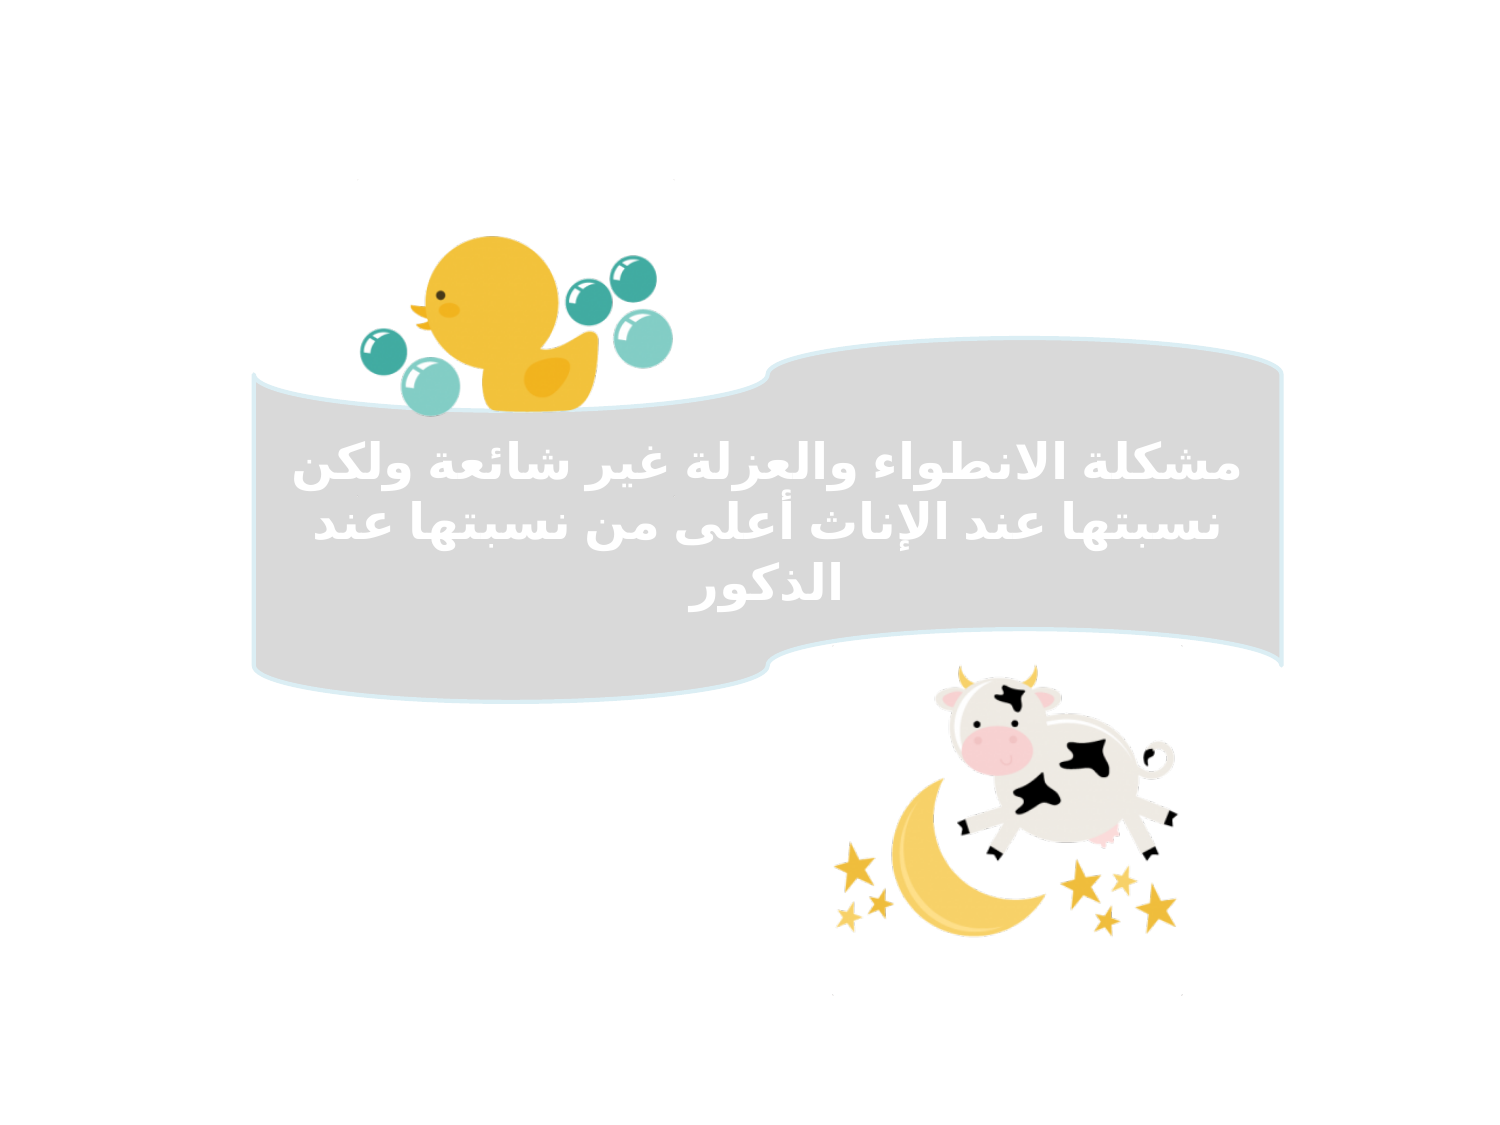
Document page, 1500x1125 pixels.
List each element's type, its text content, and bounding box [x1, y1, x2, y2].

picture [832, 645, 1183, 996]
picture [356, 179, 675, 497]
text_box مشكلة الانطواء والعزلة غير شائعة ولكن نسبتها عند الإناث أعلى من نسبتها عند الذكور [251, 335, 1284, 704]
